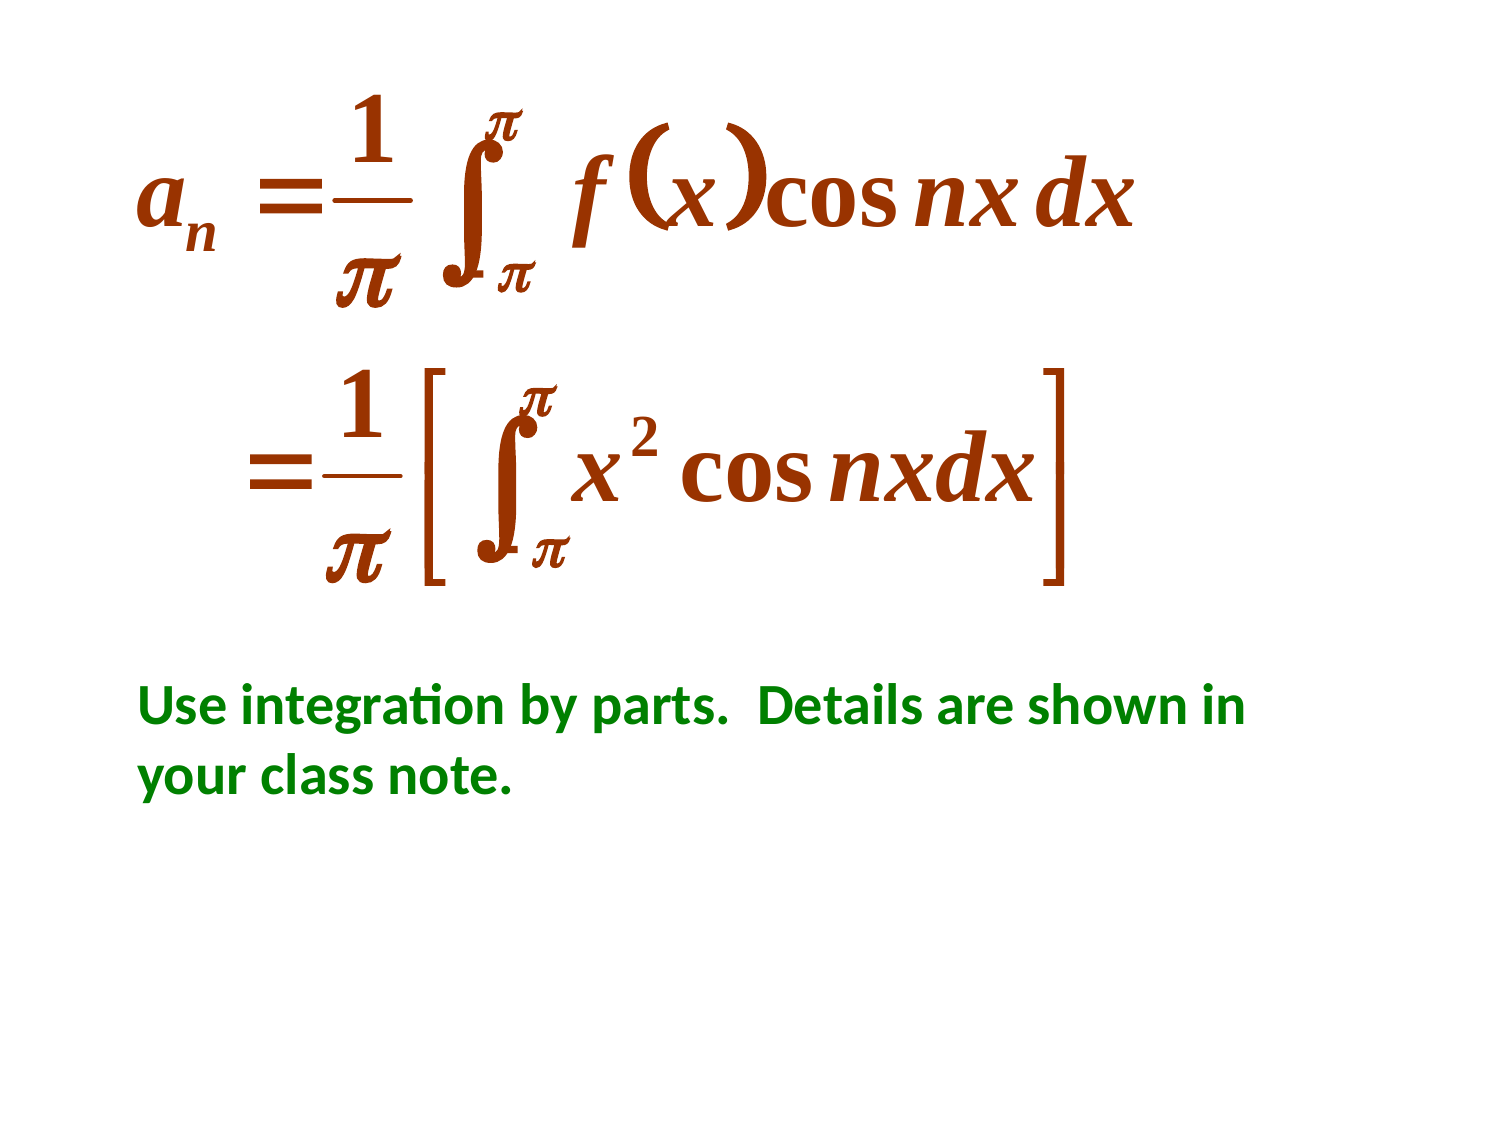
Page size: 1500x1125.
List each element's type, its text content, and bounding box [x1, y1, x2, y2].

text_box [122, 60, 1155, 599]
text_box Use integration by parts. Details are shown in your class note. [122, 658, 1378, 814]
